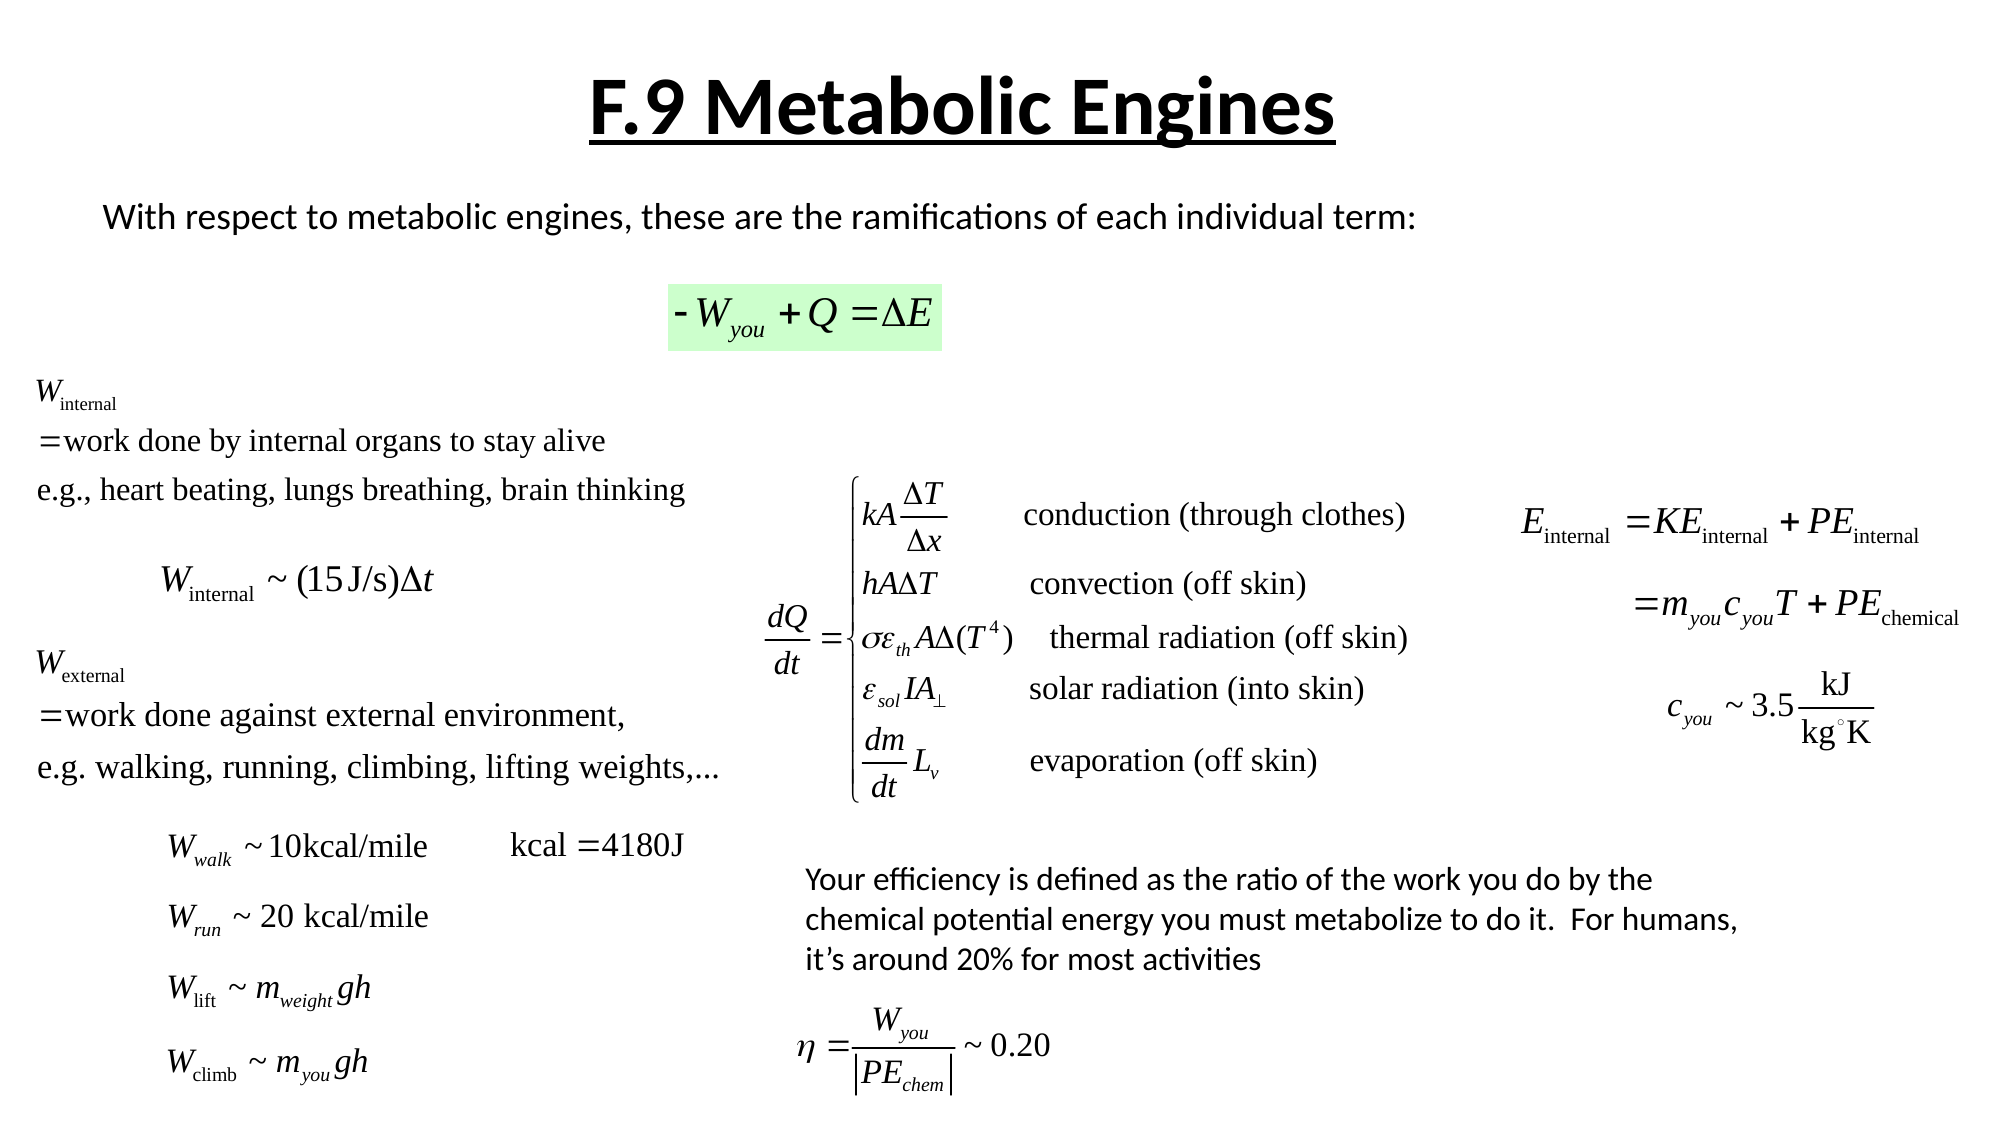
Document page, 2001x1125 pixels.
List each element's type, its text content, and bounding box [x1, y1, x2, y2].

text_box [32, 370, 692, 515]
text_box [1662, 662, 1881, 758]
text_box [32, 639, 725, 793]
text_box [759, 470, 1416, 810]
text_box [163, 1038, 375, 1093]
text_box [164, 893, 435, 945]
text_box With respect to metabolic engines, these are the ramifications of each individual term: [87, 184, 1434, 245]
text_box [156, 554, 443, 611]
text_box Your efficiency is defined as the ratio of the work you do by the chemical potential energy you must metabolize to do it. For humans, it’s around 20% for most activities [790, 850, 1755, 985]
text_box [505, 824, 692, 866]
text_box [667, 284, 942, 352]
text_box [164, 964, 379, 1019]
text_box F.9 Metabolic Engines [574, 55, 1543, 163]
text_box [1514, 495, 1926, 553]
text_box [164, 823, 435, 875]
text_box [1625, 577, 1968, 638]
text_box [792, 996, 1056, 1103]
